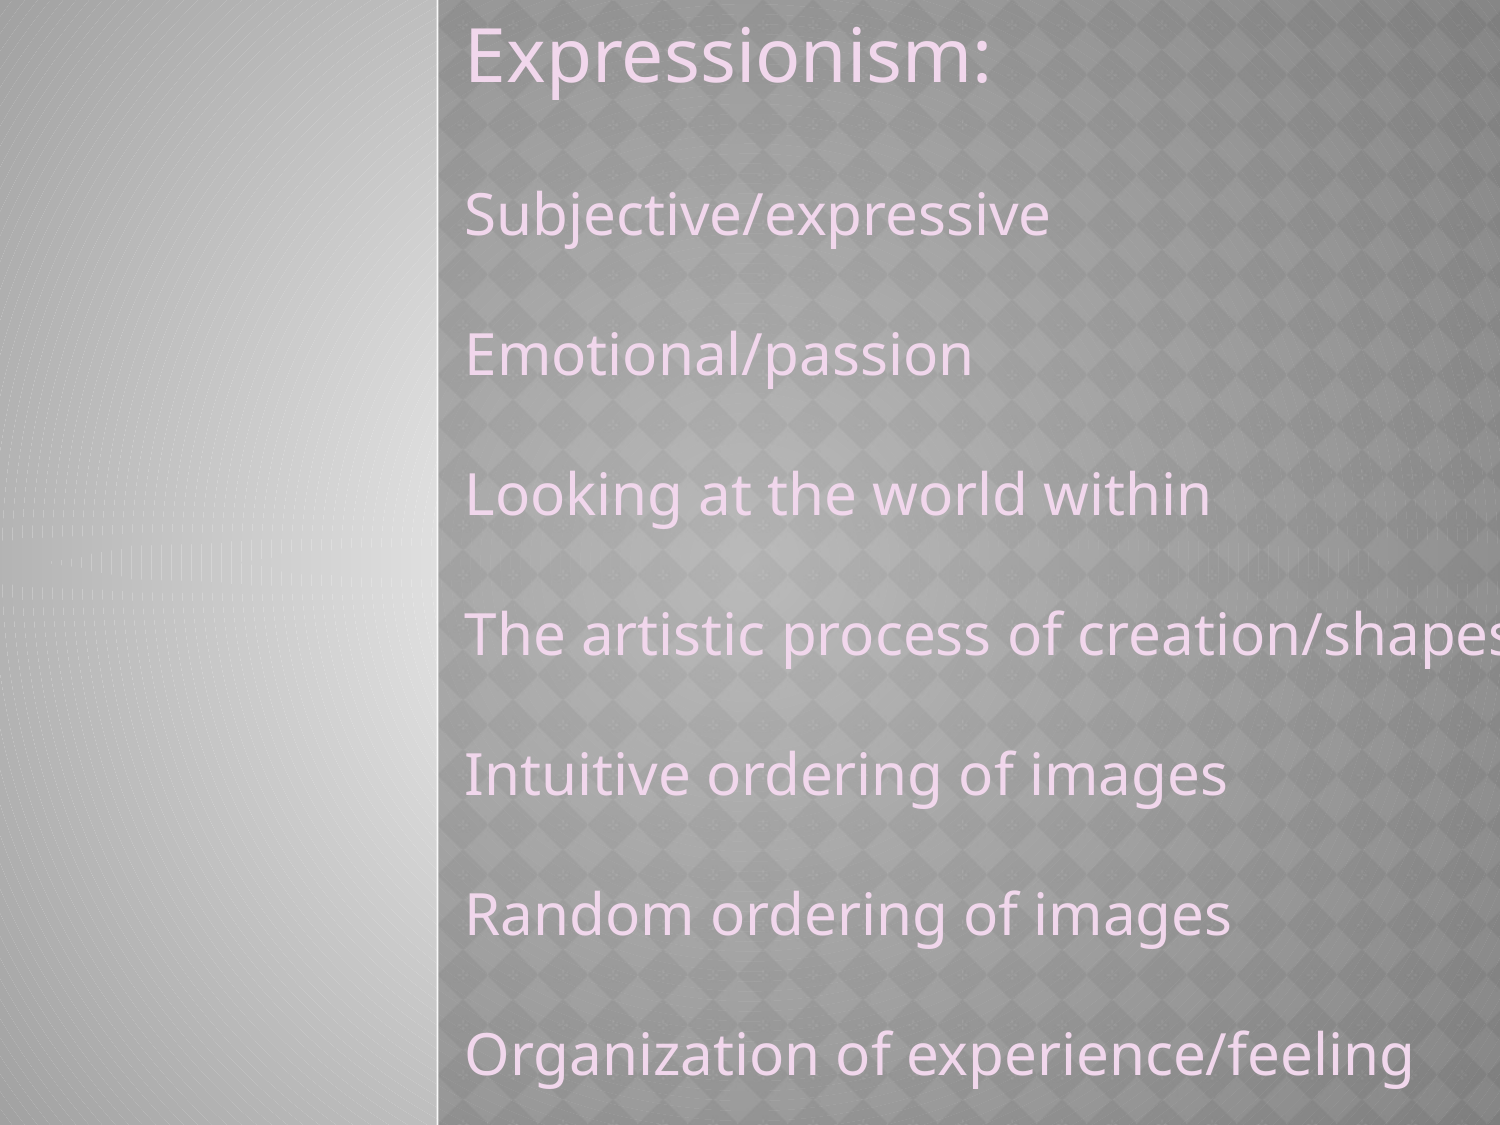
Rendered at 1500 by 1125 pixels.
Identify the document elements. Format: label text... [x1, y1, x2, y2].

text_box Expressionism: Subjective/expressive Emotional/passion Looking at the world within The artistic process of creation/shapes Intuitive ordering of images Random ordering of images Organization of experience/feeling [450, 0, 1500, 1095]
